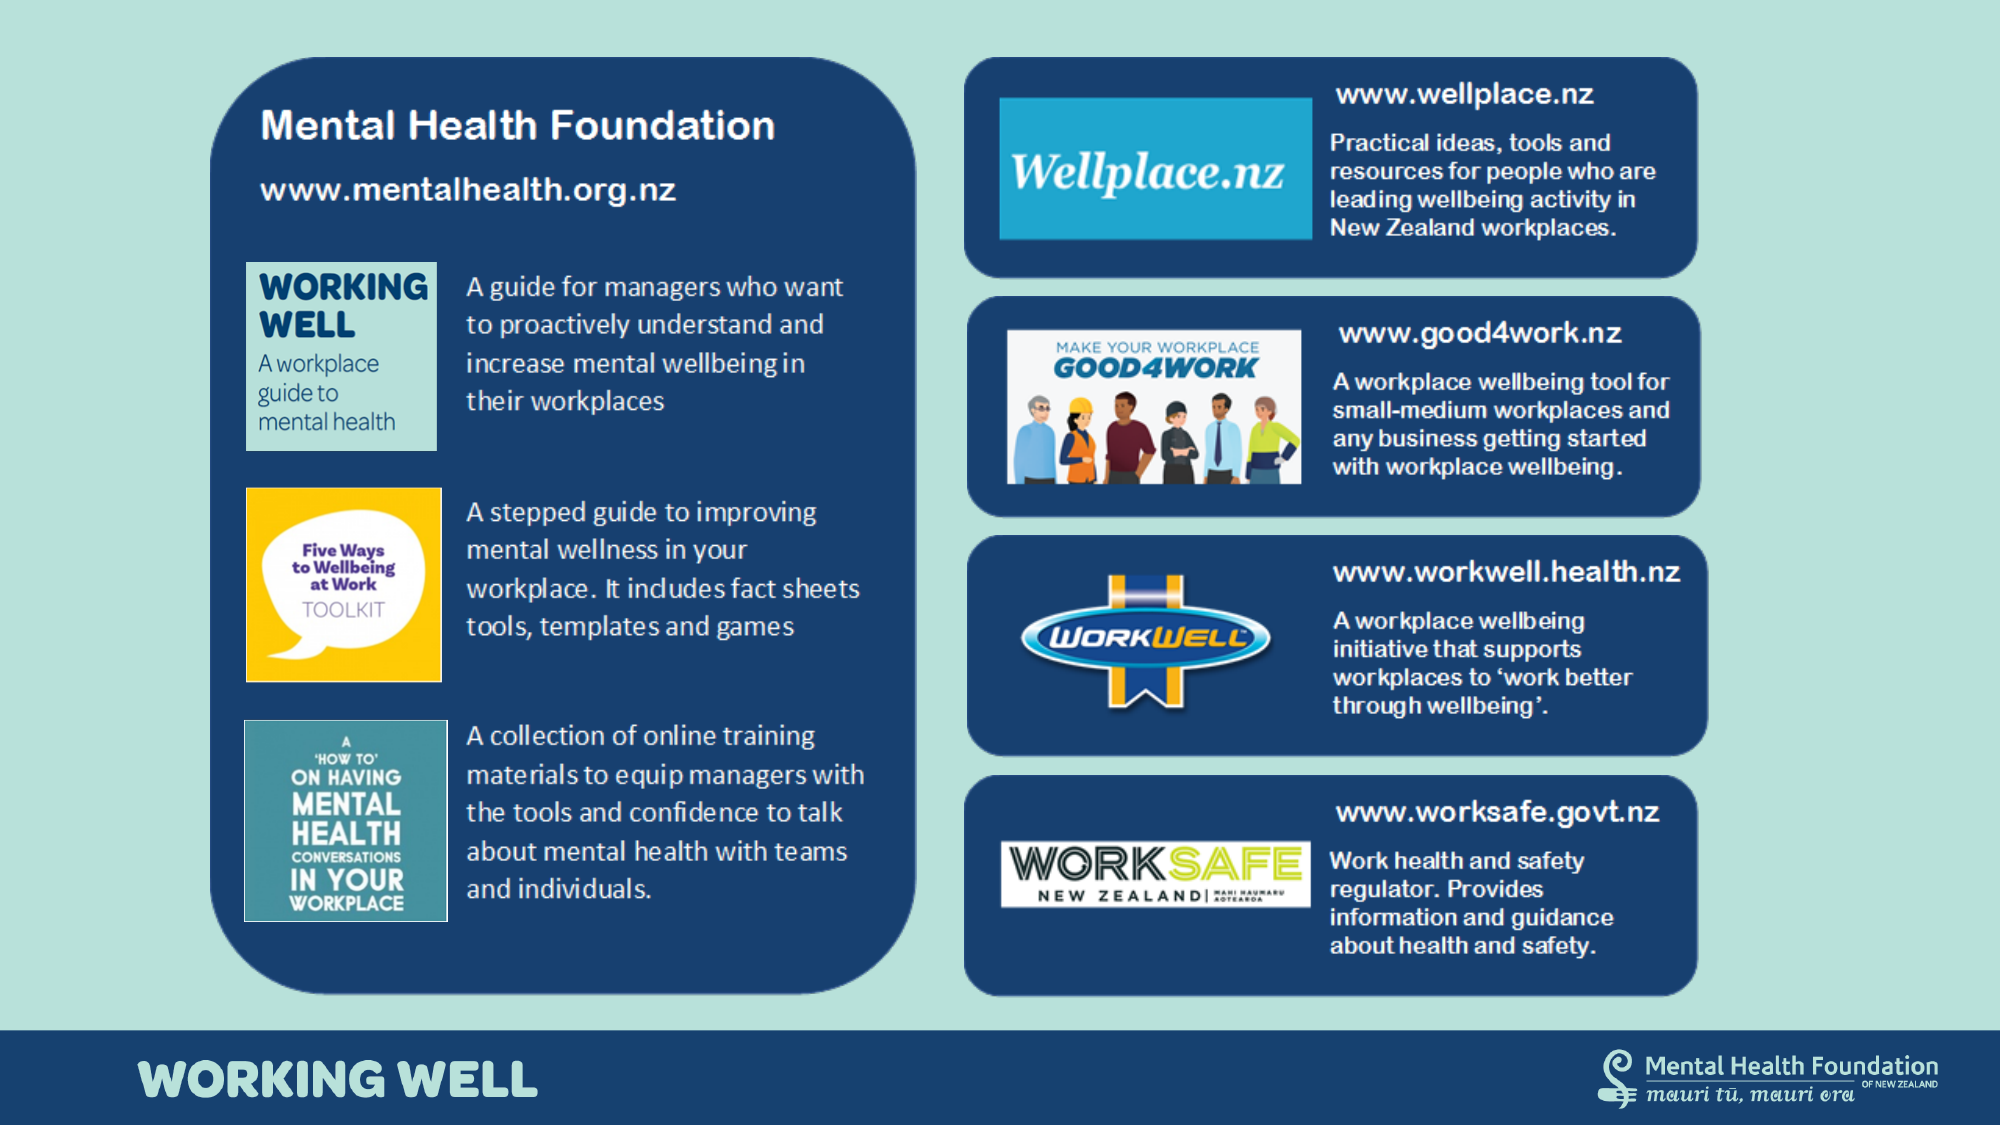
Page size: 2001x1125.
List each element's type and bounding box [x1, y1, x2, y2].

picture [967, 296, 1705, 522]
picture [967, 535, 1712, 762]
picture [1597, 1049, 1938, 1109]
picture [210, 57, 917, 997]
picture [964, 775, 1702, 1001]
picture [137, 1060, 538, 1098]
picture [964, 57, 1702, 283]
